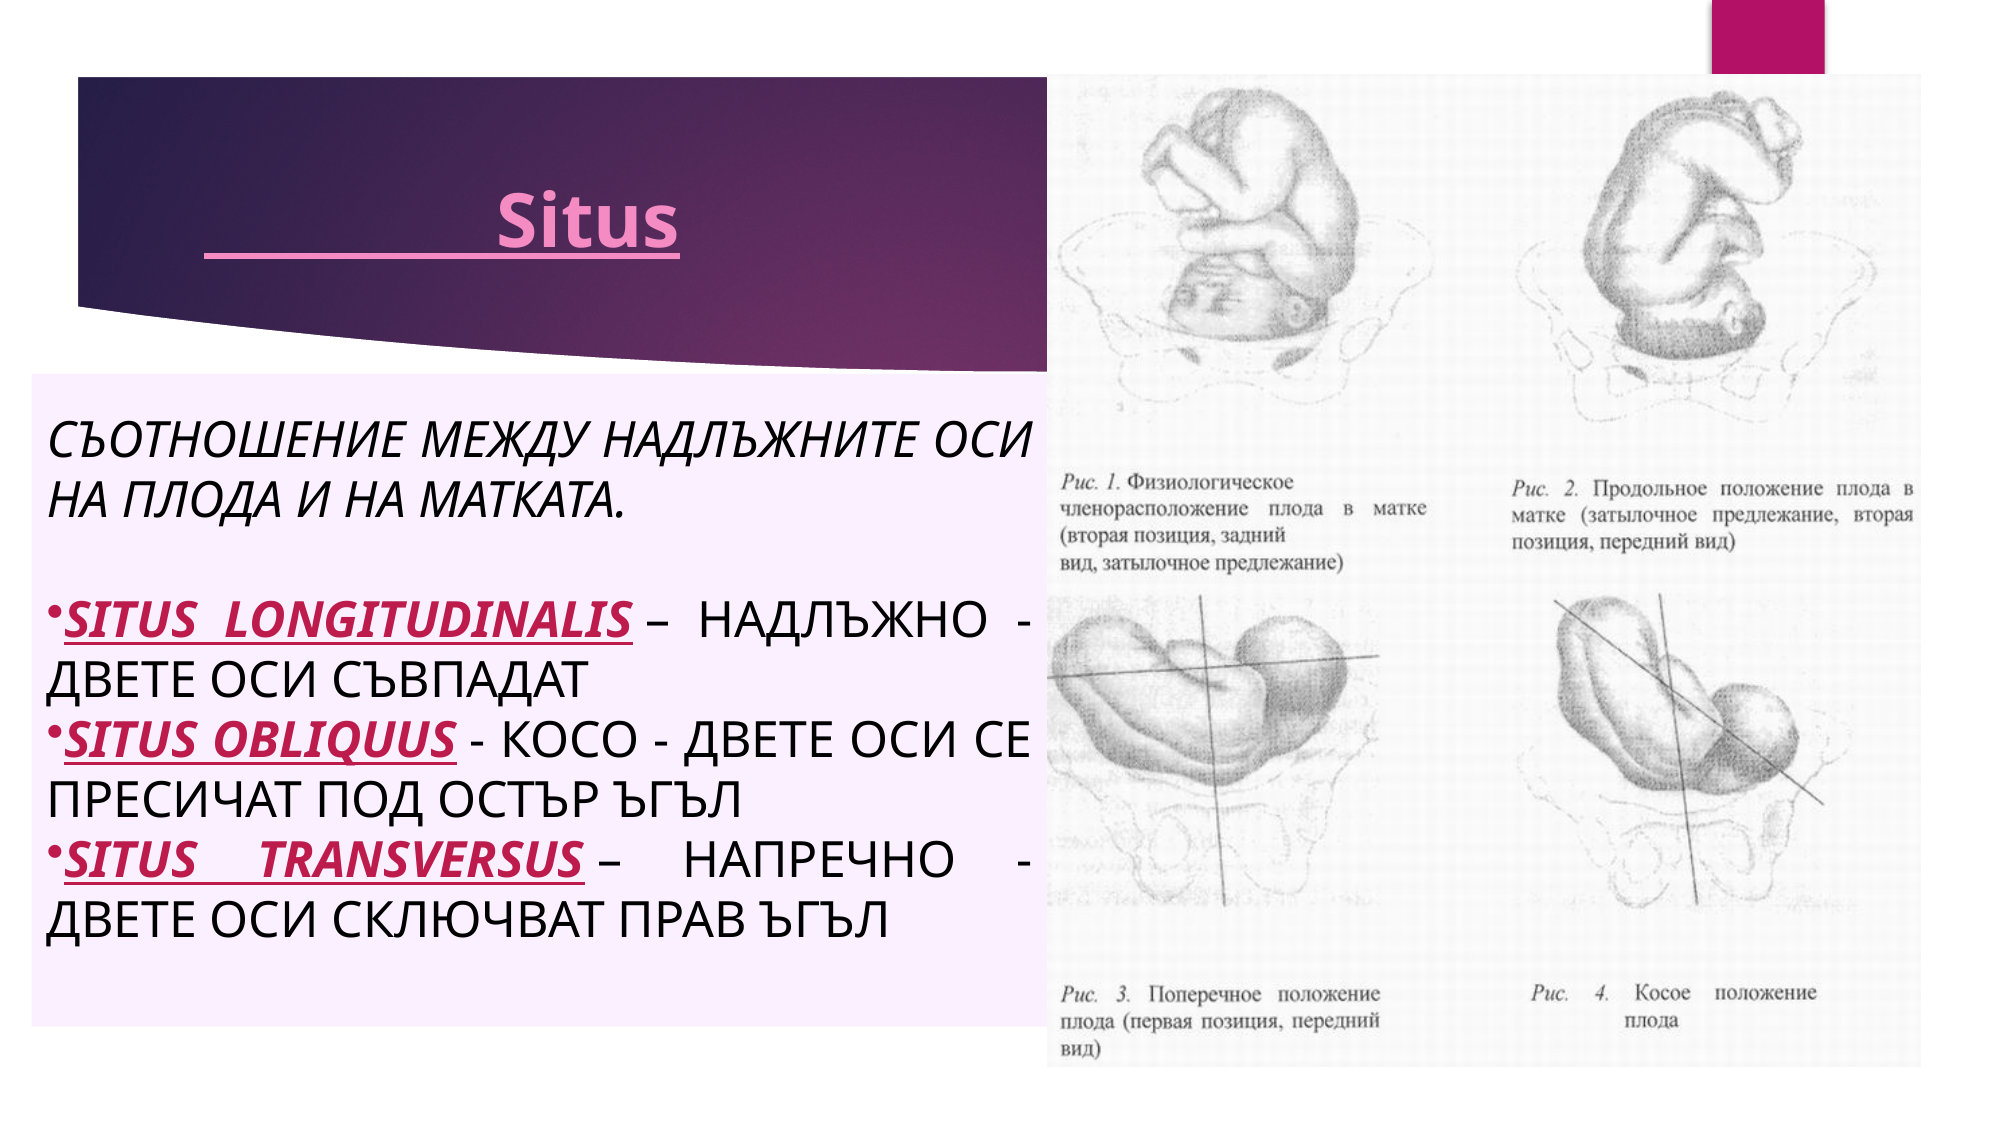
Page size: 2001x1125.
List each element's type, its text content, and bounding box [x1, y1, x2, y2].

list СЪОТНОШЕНИЕ МЕЖДУ НАДЛЪЖНИТЕ ОСИ НА ПЛОДА И НА МАТКАТА. SITUS LONGITUDINALIS – НАДЛЪЖНО - ДВЕТЕ ОСИ СЪВПАДАТ SITUS OBLIQUUS - КОСО - ДВЕТЕ ОСИ СЕ ПРЕСИЧАТ ПОД ОСТЪР ЪГЪЛ SITUS TRANSVERSUS – НАПРЕЧНО - ДВЕТЕ ОСИ СКЛЮЧВАТ ПРАВ ЪГЪЛ [31, 373, 1041, 1027]
picture [1047, 74, 1921, 1067]
title Situs [189, 159, 1041, 276]
